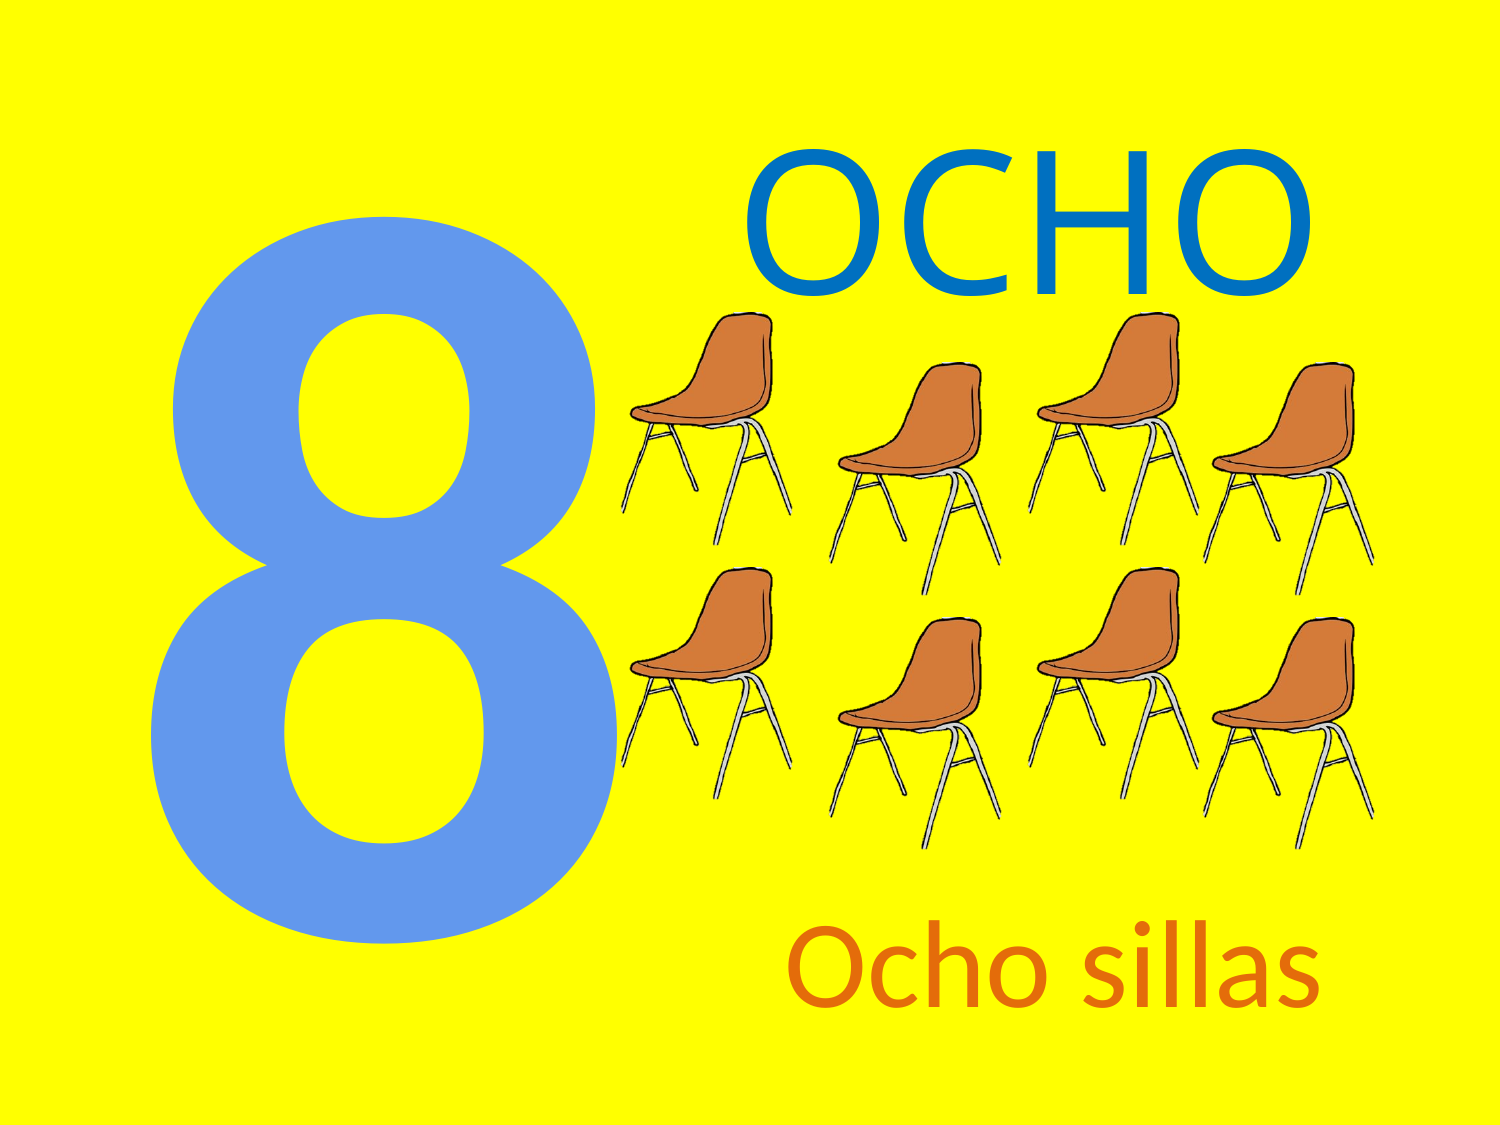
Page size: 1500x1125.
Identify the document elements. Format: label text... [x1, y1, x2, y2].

picture [826, 362, 1005, 599]
picture [1024, 312, 1378, 854]
picture [618, 566, 797, 804]
text_box Ocho sillas [649, 874, 1459, 1040]
text_box 8 [105, 0, 664, 1125]
picture [826, 616, 1005, 854]
subtitle OCHO [664, 87, 1500, 375]
picture [618, 312, 797, 549]
